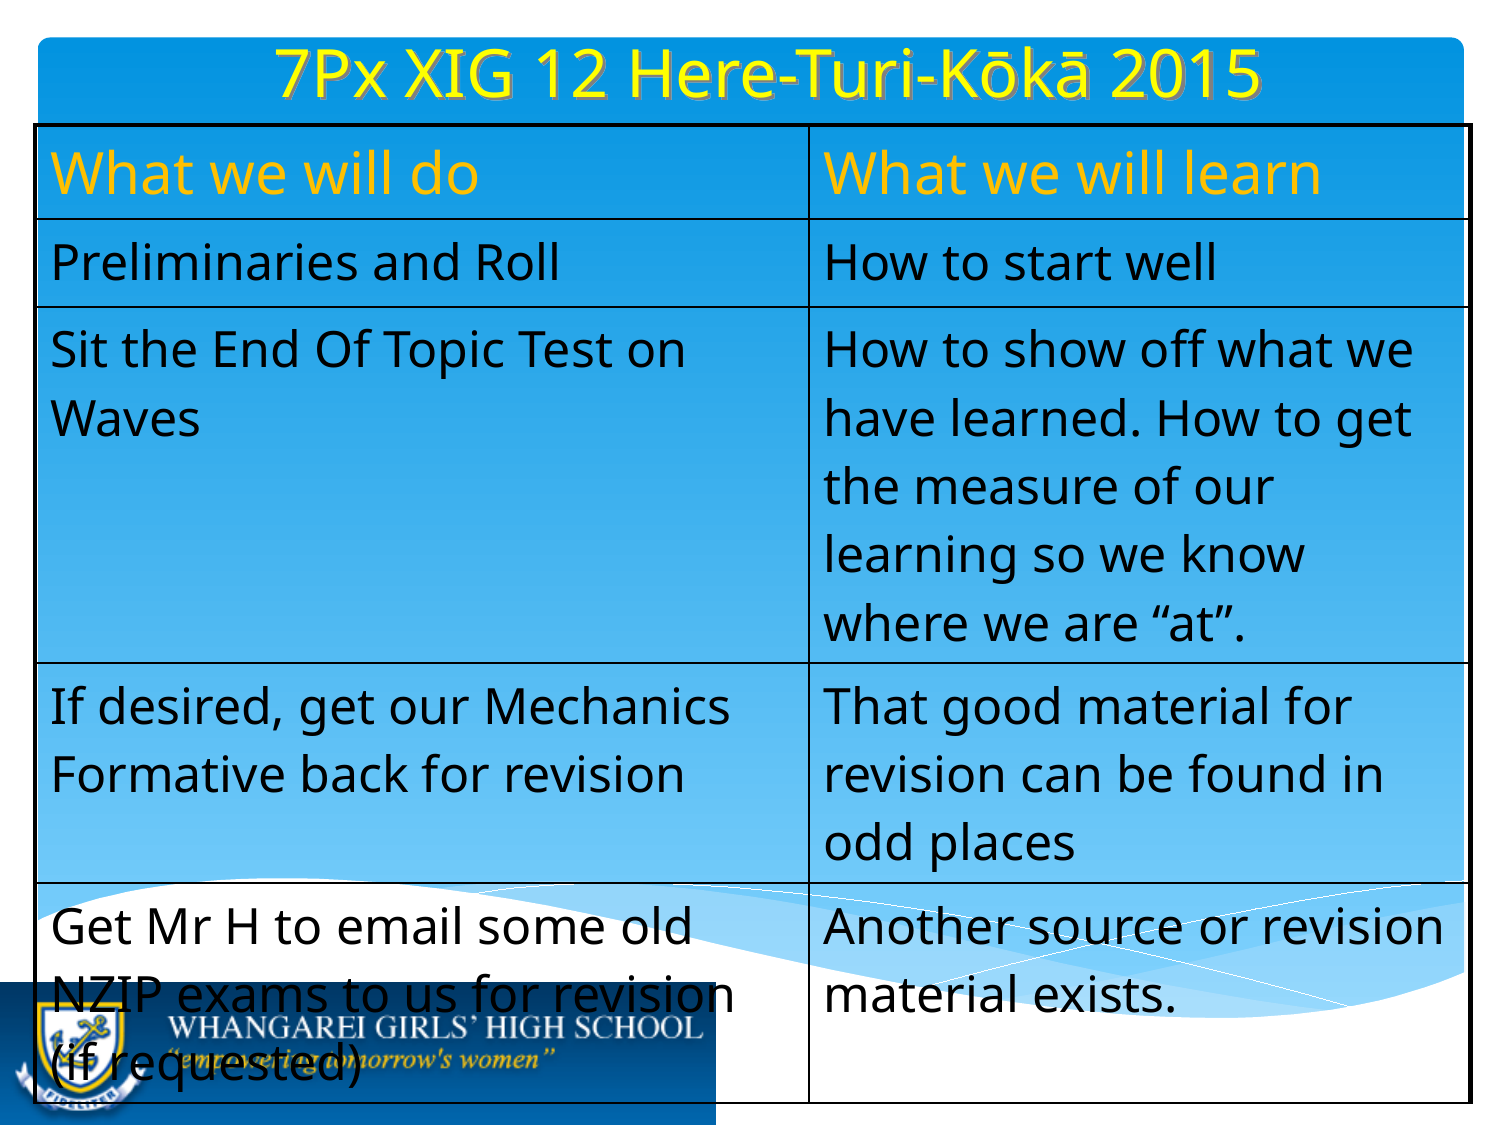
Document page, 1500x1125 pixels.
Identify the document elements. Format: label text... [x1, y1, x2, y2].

table_header What we will learn [810, 127, 1468, 218]
picture [0, 982, 716, 1125]
table_cell How to show off what we have learned. How to get the measure of our learning so we know where we are “at”. [810, 308, 1468, 662]
table_cell Another source or revision material exists. [810, 884, 1468, 1102]
table_cell If desired, get our Mechanics Formative back for revision [37, 664, 808, 882]
text_box 7Px XIG 12 Here-Turi-Kōkā 2015 [162, 20, 1375, 121]
table_cell Preliminaries and Roll [37, 220, 808, 306]
table_cell That good material for revision can be found in odd places [810, 664, 1468, 882]
table_cell Get Mr H to email some old NZIP exams to us for revision (if requested) [37, 884, 808, 1102]
table_cell How to start well [810, 220, 1468, 306]
table_header What we will do [37, 127, 808, 218]
table_cell Sit the End Of Topic Test on Waves [37, 308, 808, 662]
